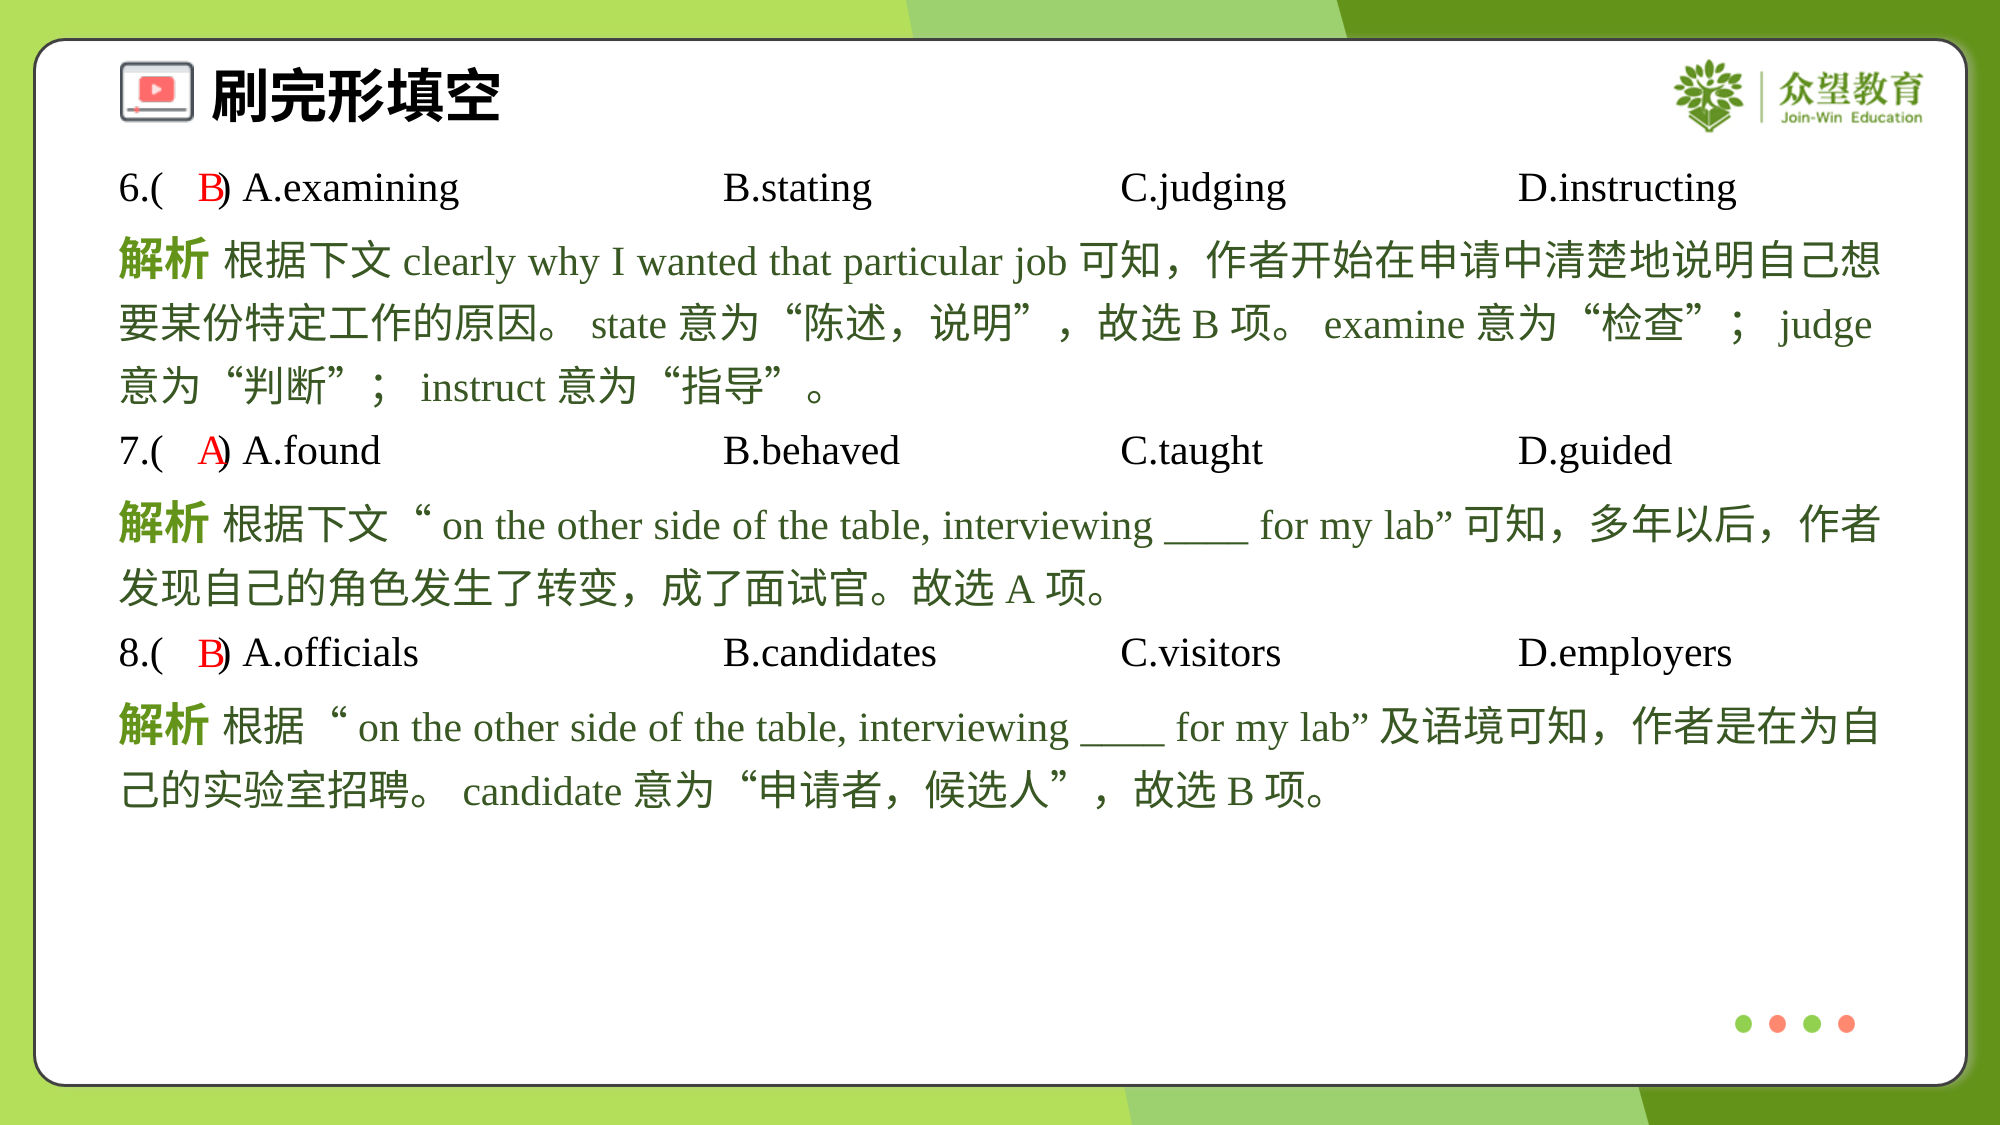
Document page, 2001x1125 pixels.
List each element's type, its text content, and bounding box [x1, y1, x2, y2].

picture [0, 0, 2000, 1125]
text_box B [192, 146, 231, 205]
text_box 解析 根据下文clearly why I wanted that particular job可知，作者开始在申请中清楚地说明自己想要某份特定工作的原因。state意为“陈述，说明”，故选B项。examine意为“检查”；judge意为“判断”；instruct意为“指导”。 [118, 215, 1883, 405]
text_box 8.( ) A.officials B.candidates C.visitors D.employers [231, 612, 1883, 670]
text_box 7.( ) A.found B.behaved C.taught D.guided [118, 410, 192, 468]
text_box 解析 根据“on the other side of the table, interviewing ____ for my lab”及语境可知，作者是在为自己的实验室招聘。candidate意为“申请者，候选人”，故选B项。 [118, 682, 1883, 809]
text_box 解析 根据下文“on the other side of the table, interviewing ____ for my lab”可知，多年以后，作者发现自己的角色发生了转变，成了面试官。故选A项。 [118, 480, 1883, 607]
text_box 8.( ) A.officials B.candidates C.visitors D.employers [118, 612, 192, 670]
text_box 7.( ) A.found B.behaved C.taught D.guided [233, 410, 1883, 468]
text_box B [192, 612, 231, 671]
text_box A [192, 410, 233, 469]
text_box 6.( ) A.examining B.stating C.judging D.instructing [231, 146, 1883, 204]
text_box 6.( ) A.examining B.stating C.judging D.instructing [118, 146, 192, 204]
